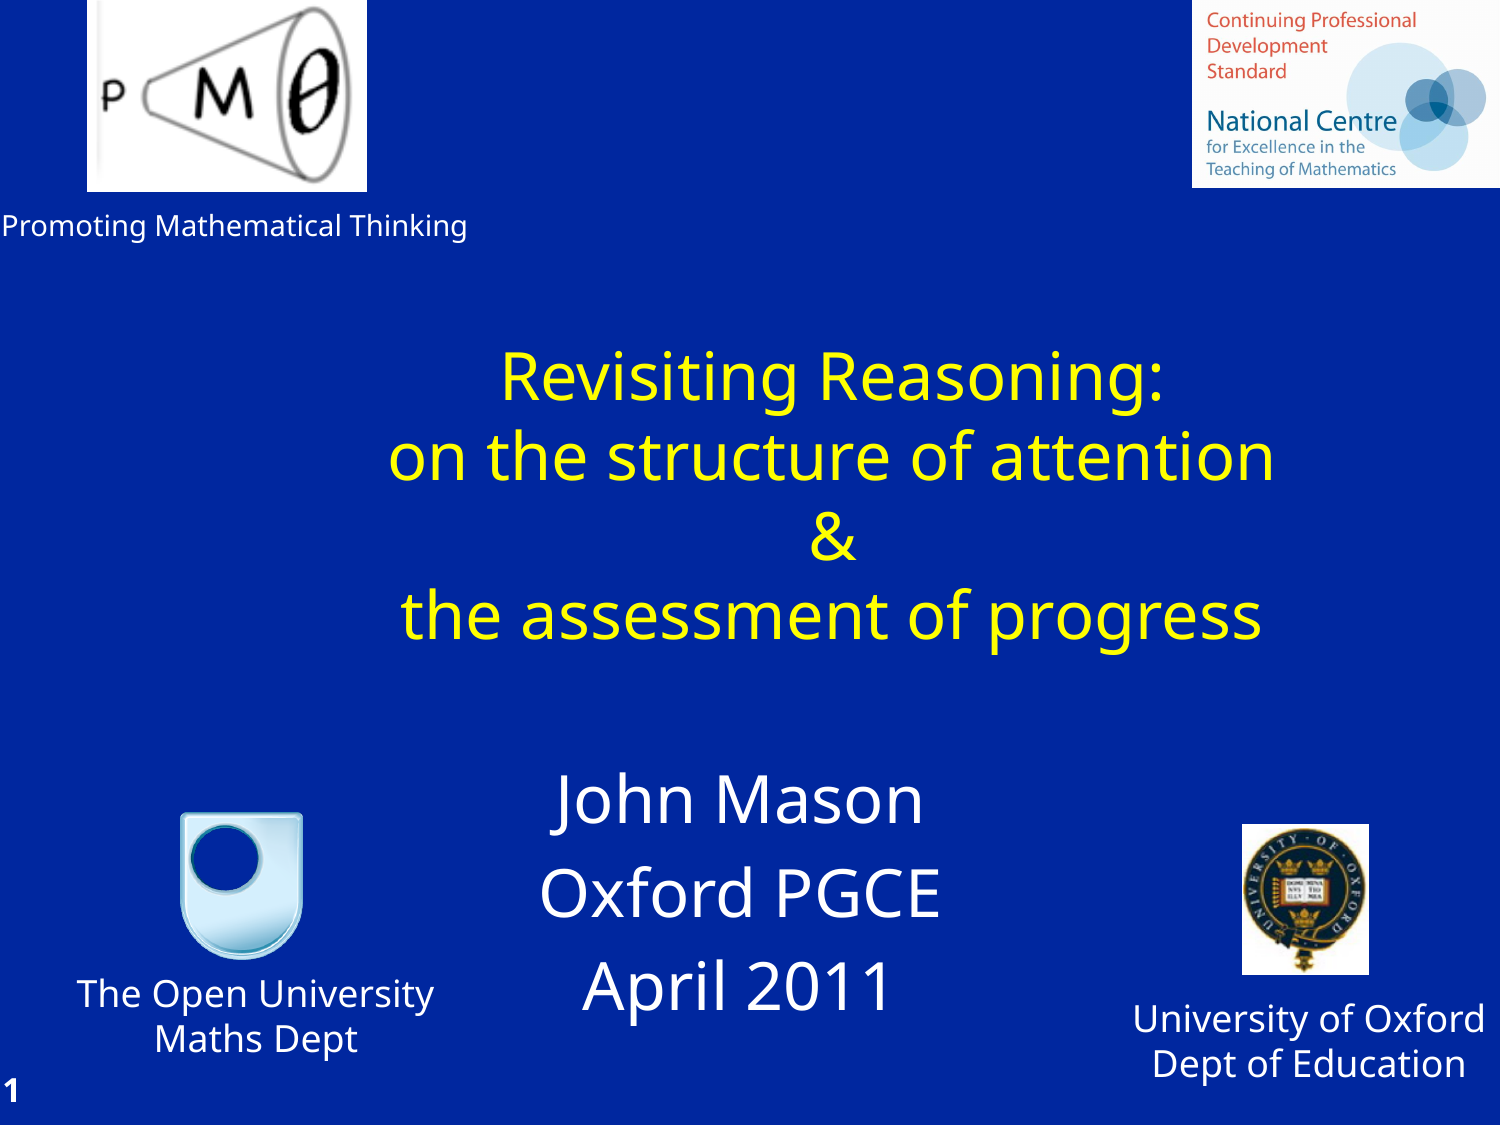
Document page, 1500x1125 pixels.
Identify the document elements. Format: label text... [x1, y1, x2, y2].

title Revisiting Reasoning: on the structure of attention & the assessment of progress [335, 325, 1330, 677]
picture [87, 0, 367, 192]
text_box John Mason Oxford PGCE April 2011 [523, 749, 958, 810]
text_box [65, 812, 1500, 1093]
picture [1192, 0, 1500, 188]
text_box Promoting Mathematical Thinking [0, 199, 484, 250]
